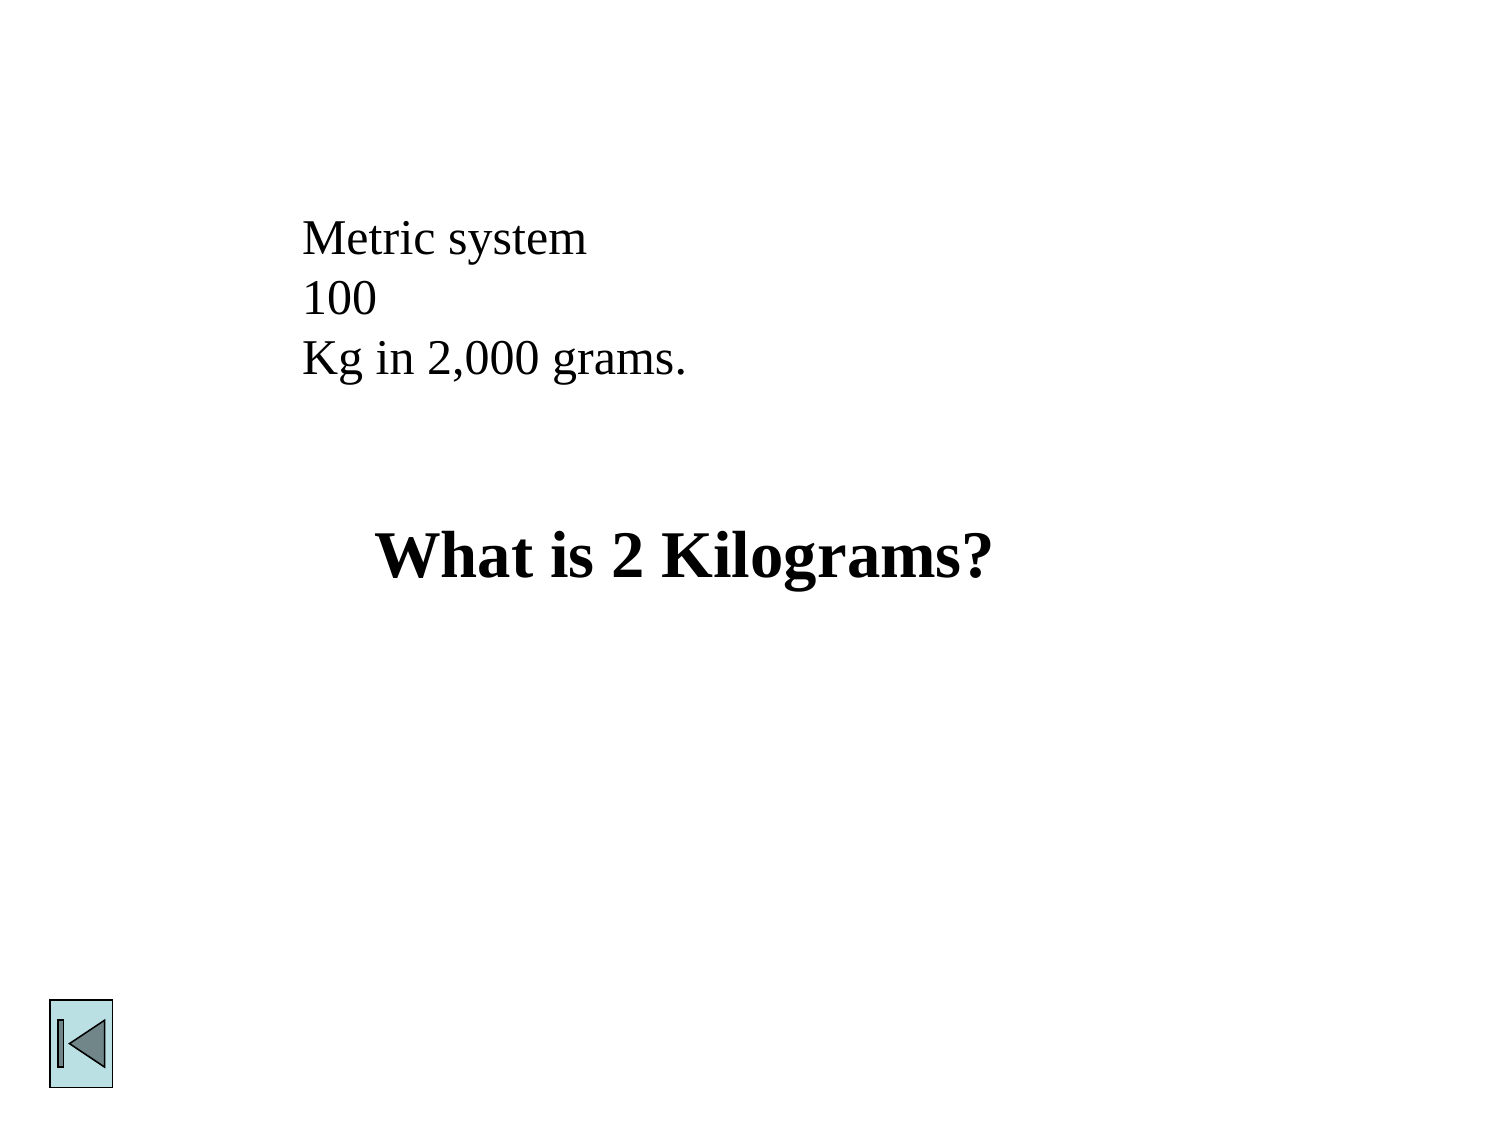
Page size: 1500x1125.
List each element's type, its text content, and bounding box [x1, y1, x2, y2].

text_box Metric system 100 Kg in 2,000 grams. [287, 196, 975, 392]
text_box What is 2 Kilograms? [359, 503, 1011, 598]
